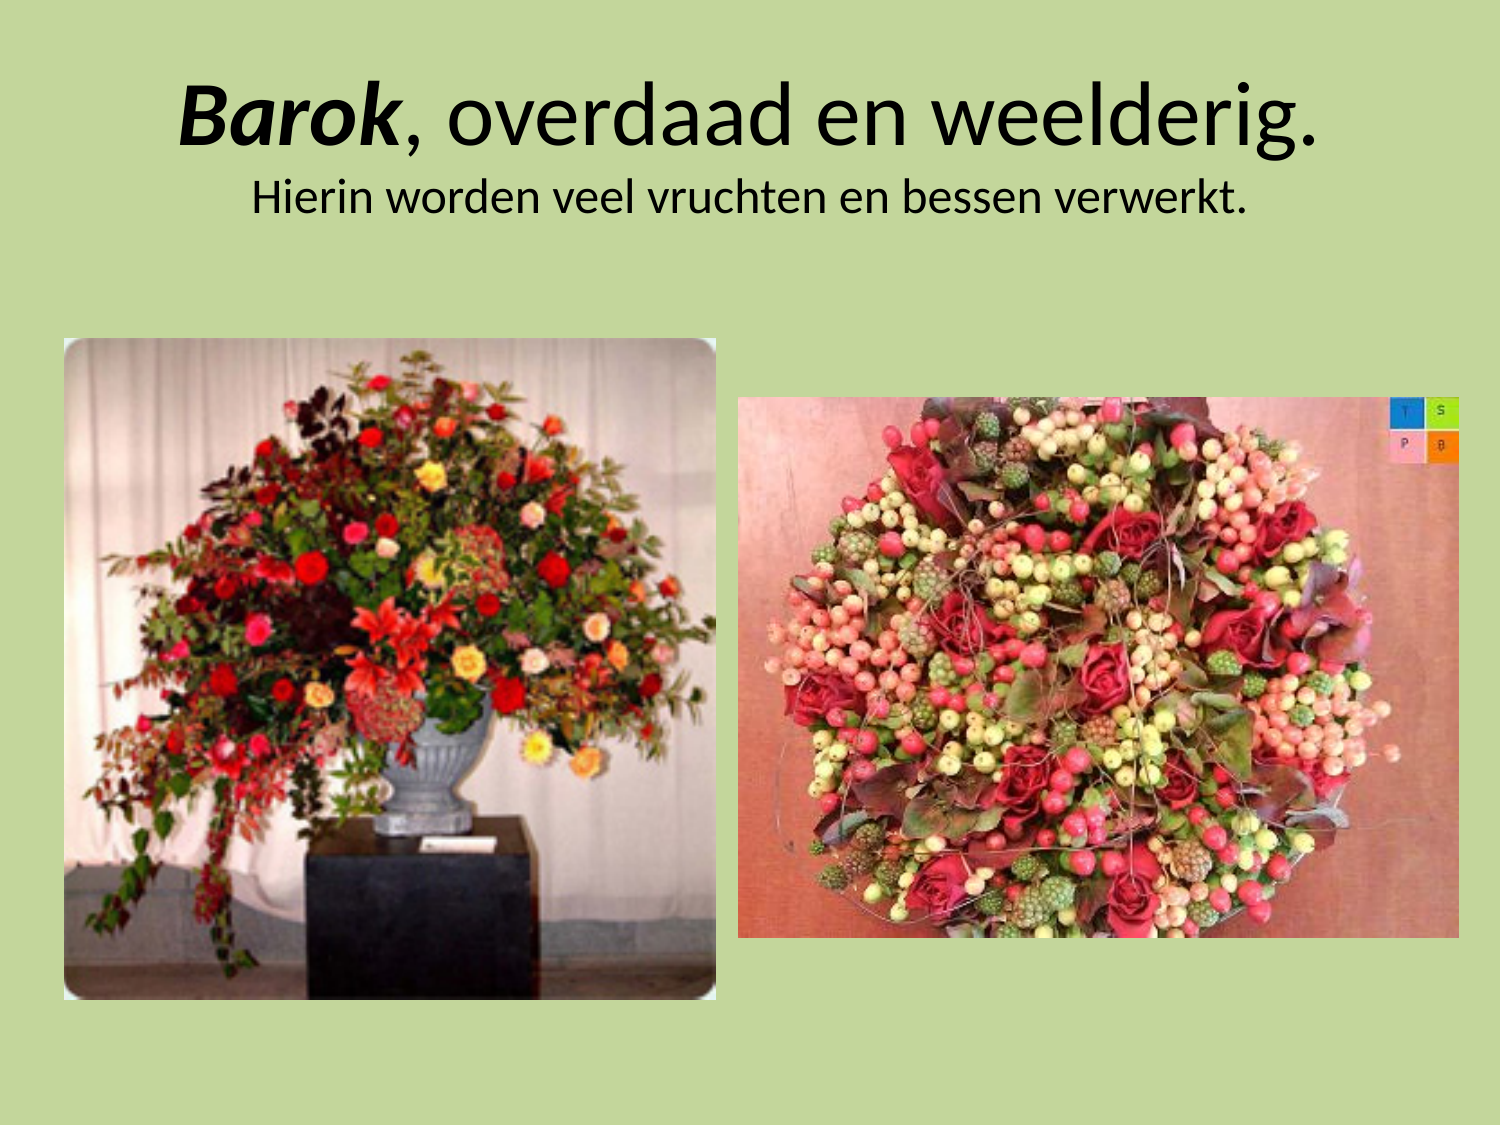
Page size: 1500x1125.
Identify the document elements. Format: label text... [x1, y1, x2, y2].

picture [737, 396, 1459, 938]
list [64, 337, 716, 1000]
title Barok, overdaad en weelderig. Hierin worden veel vruchten en bessen verwerkt. [75, 45, 1425, 233]
